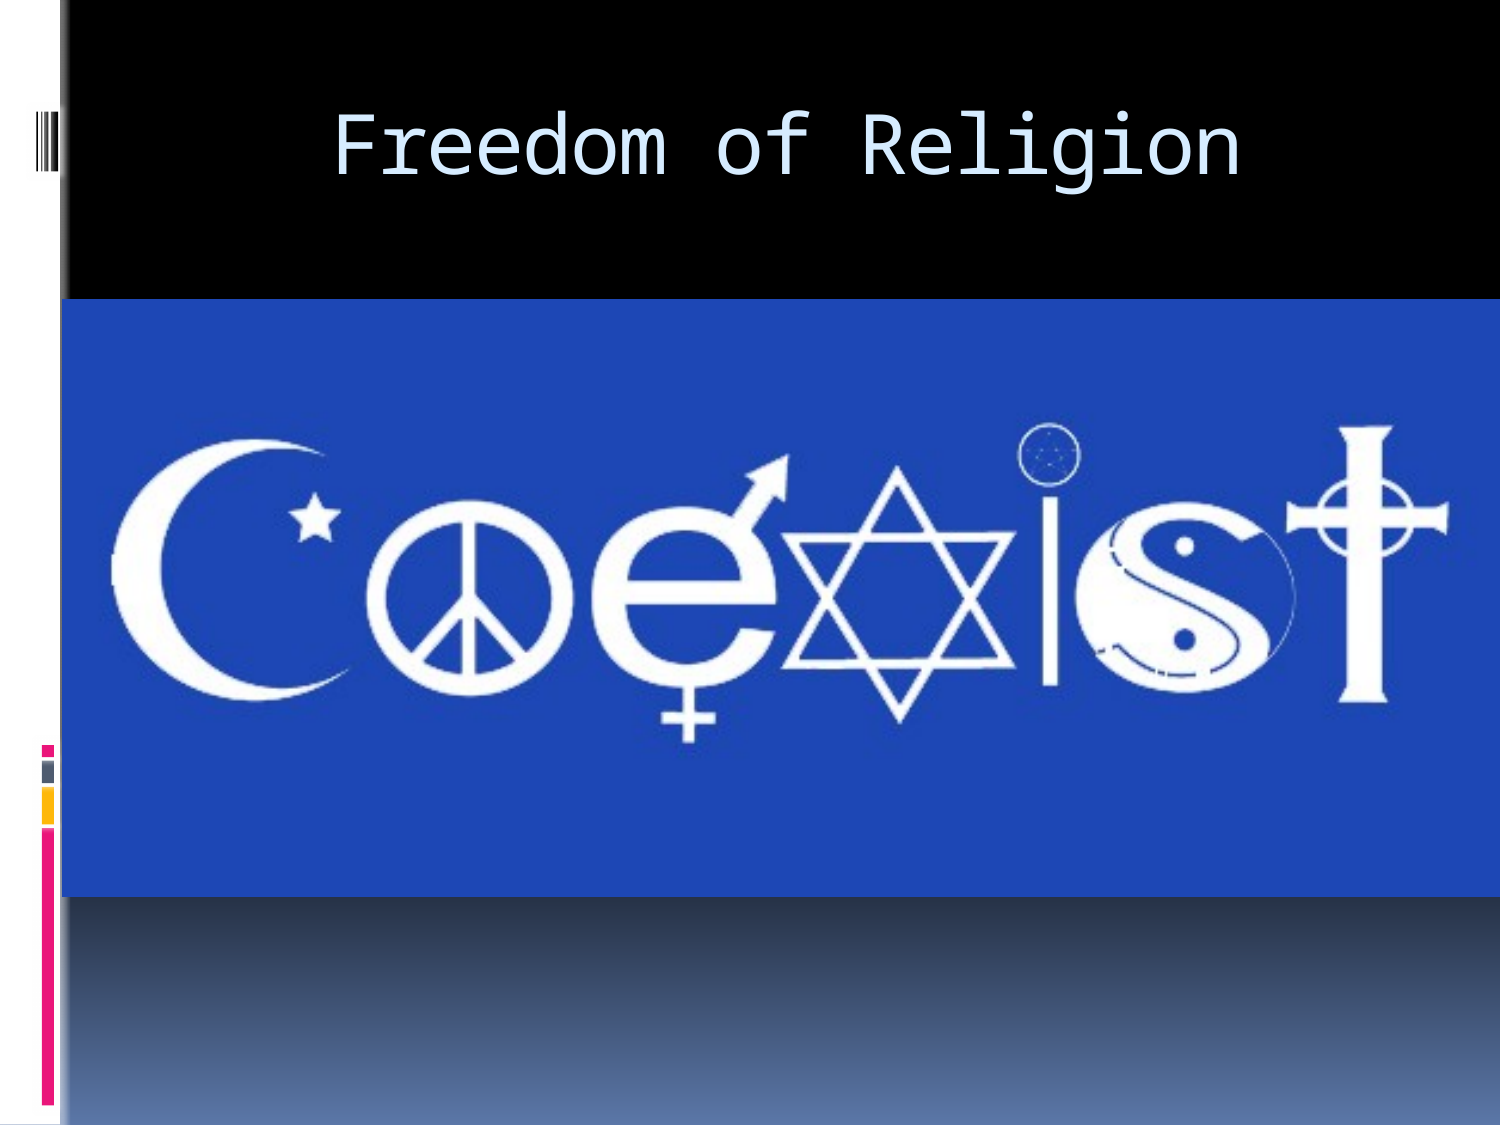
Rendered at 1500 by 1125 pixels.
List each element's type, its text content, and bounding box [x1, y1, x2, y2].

picture [61, 299, 1500, 898]
title Freedom of Religion [150, 83, 1425, 234]
